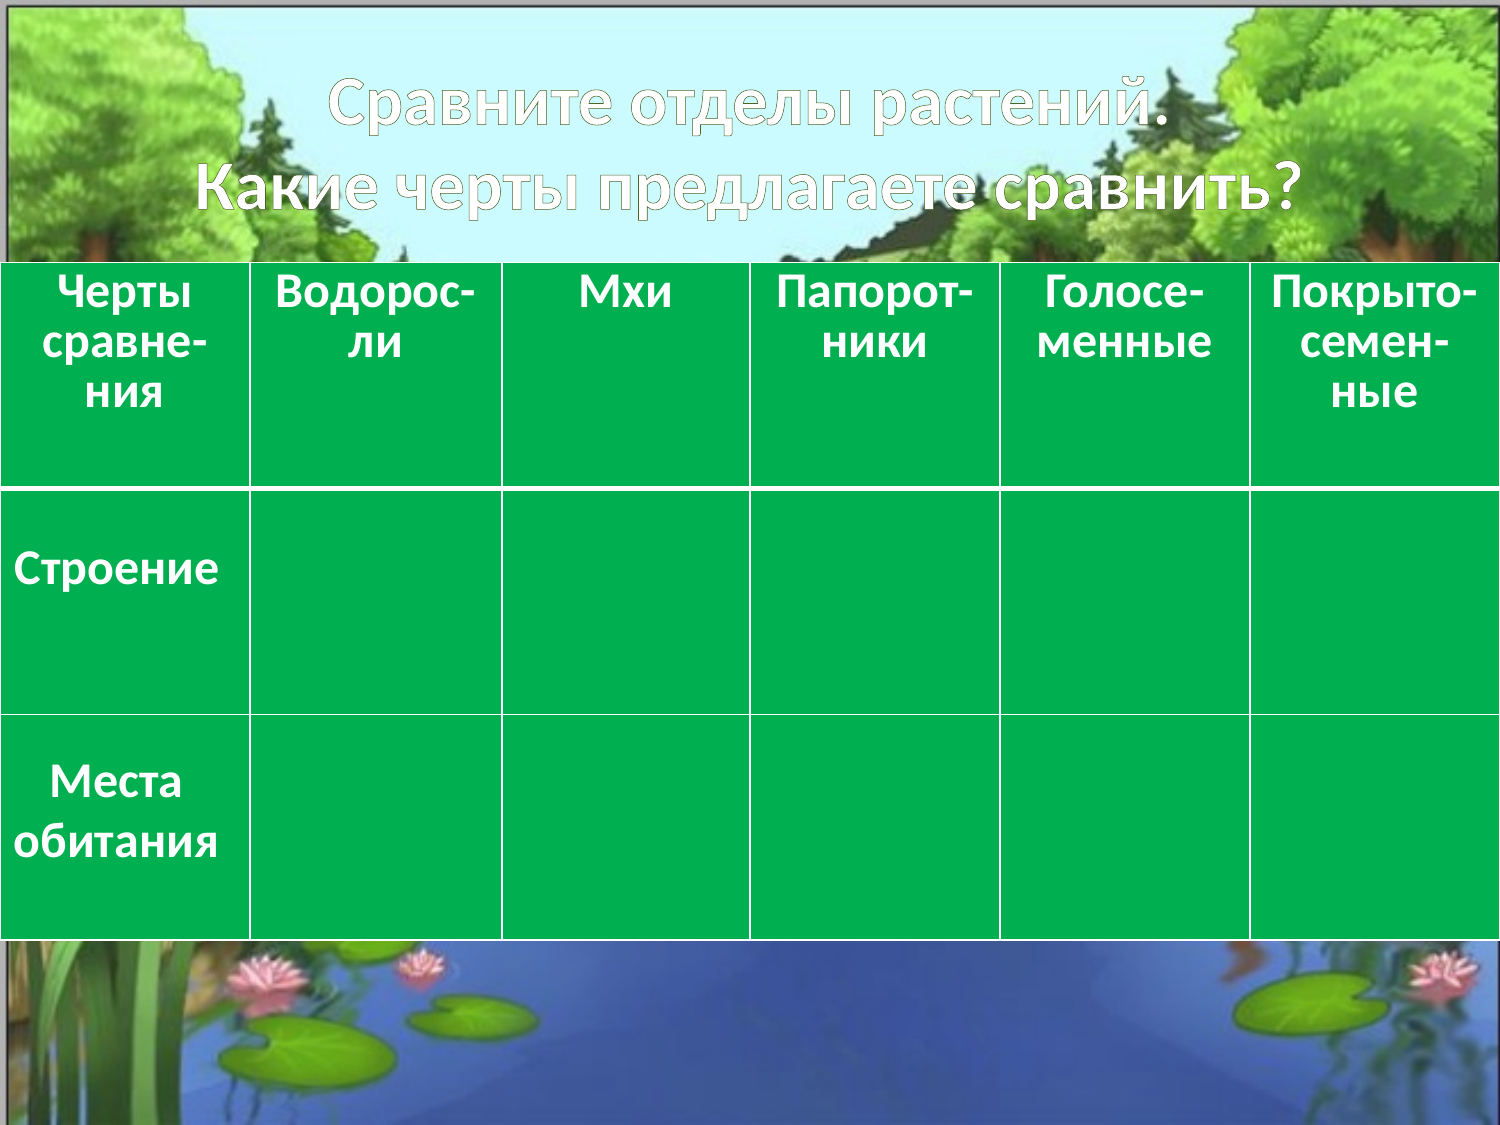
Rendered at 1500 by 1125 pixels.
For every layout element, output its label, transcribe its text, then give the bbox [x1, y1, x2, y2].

table_cell [1001, 715, 1249, 939]
text_box Места обитания [0, 739, 235, 875]
table_cell [251, 491, 501, 714]
table_cell [503, 715, 749, 939]
table_cell [751, 715, 999, 939]
table_header Водорос-ли [251, 263, 501, 486]
table_cell [251, 715, 501, 939]
table_cell [503, 491, 749, 714]
table_cell [1251, 715, 1499, 939]
table_header Голосе-менные [1001, 263, 1249, 486]
table_cell [1, 715, 249, 939]
text_box Строение [0, 527, 235, 602]
table_header Мхи [503, 263, 749, 486]
title Сравните отделы растений. Какие черты предлагаете сравнить? [75, 45, 1425, 233]
table_cell [751, 491, 999, 714]
table_header Папорот-ники [751, 263, 999, 486]
table_header Черты сравне-ния [1, 263, 249, 486]
table_cell [1001, 491, 1249, 714]
table_cell [1, 491, 249, 714]
table_header Покрыто-семен-ные [1251, 263, 1499, 486]
table_cell [1251, 491, 1499, 714]
